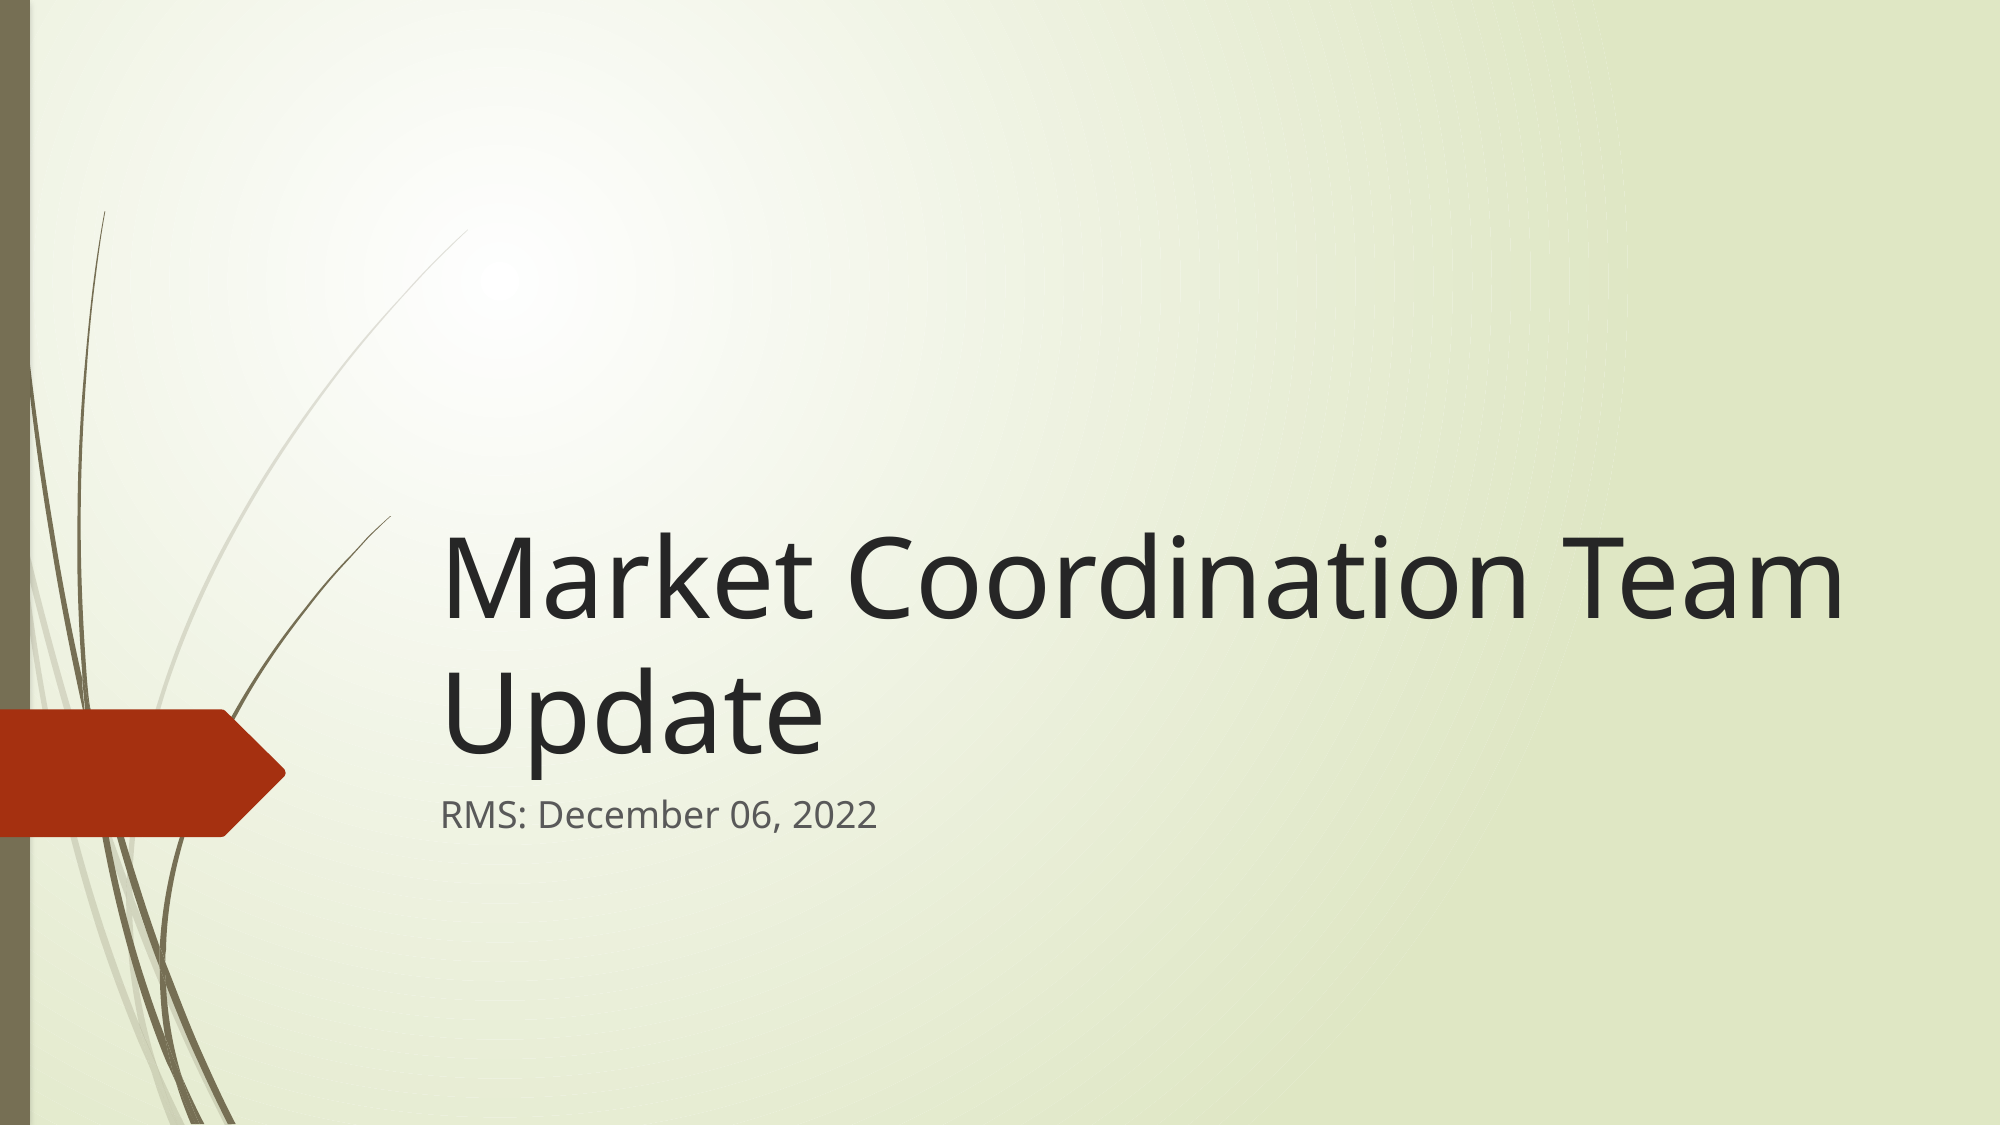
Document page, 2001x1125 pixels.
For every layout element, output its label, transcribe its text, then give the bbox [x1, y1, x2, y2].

subtitle RMS: December 06, 2022 [424, 783, 1888, 969]
title Market Coordination Team Update [424, 412, 1888, 783]
